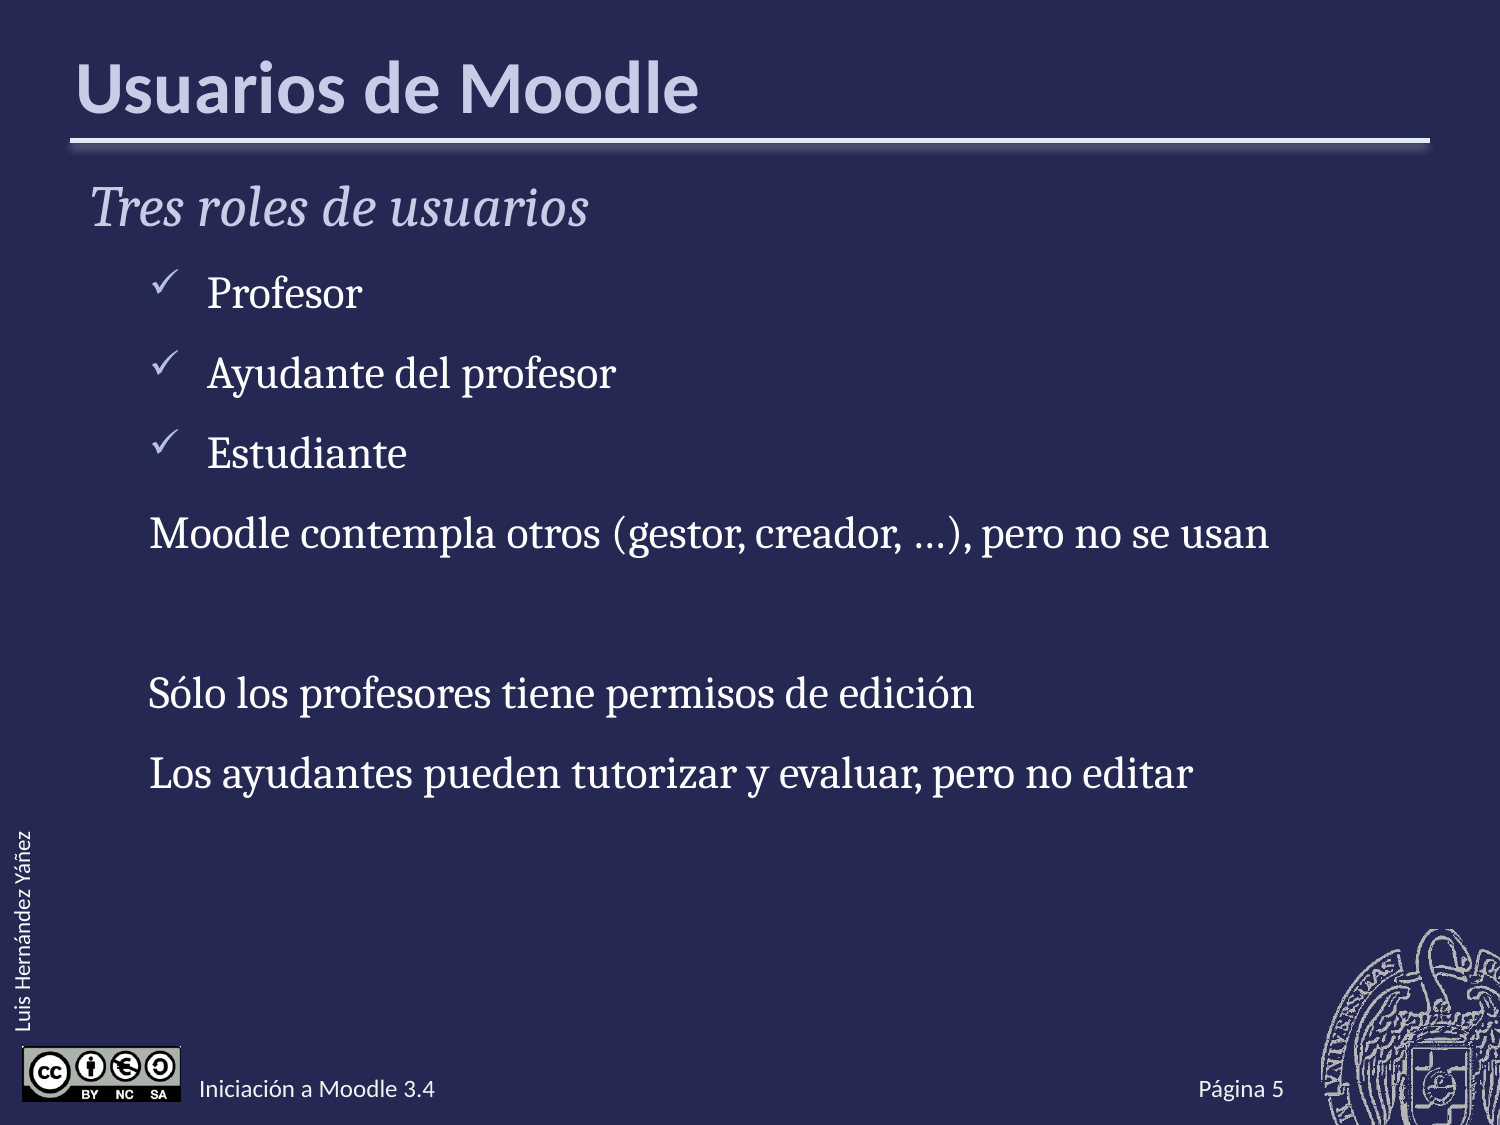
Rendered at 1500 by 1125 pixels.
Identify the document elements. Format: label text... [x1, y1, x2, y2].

picture [1321, 929, 1500, 1125]
picture [22, 1046, 181, 1102]
list Tres roles de usuarios Profesor Ayudante del profesor Estudiante Moodle contempla otros (gestor, creador, …), pero no se usan Sólo los profesores tiene permisos de edición Los ayudantes pueden tutorizar y evaluar, pero no editar [75, 160, 1425, 1000]
footer Iniciación a Moodle 3.4 [199, 1042, 1114, 1103]
slide_number Página 4 [1136, 1042, 1285, 1103]
title Usuarios de Moodle [75, 46, 1425, 129]
